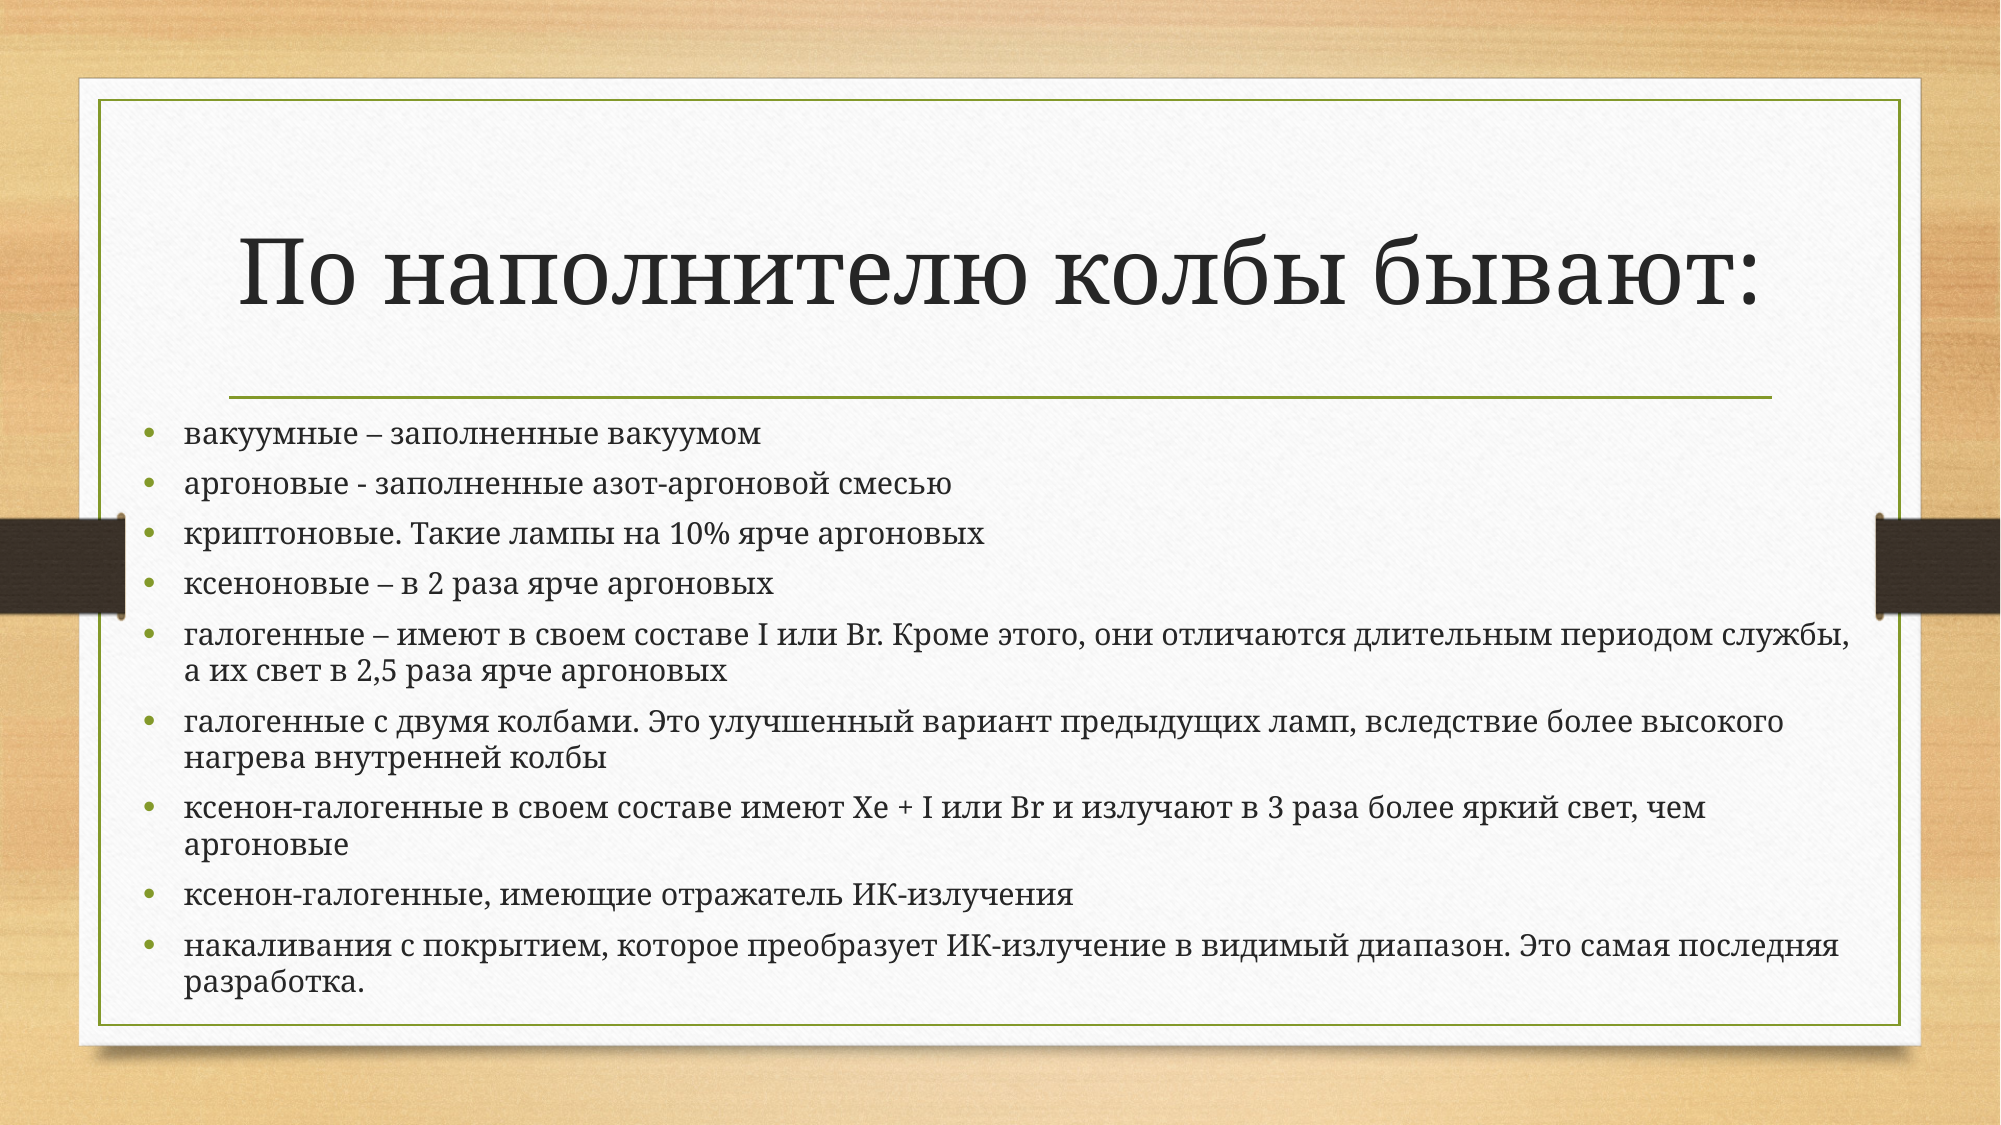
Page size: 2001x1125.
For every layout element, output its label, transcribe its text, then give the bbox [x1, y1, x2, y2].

title По наполнителю колбы бывают: [212, 161, 1788, 375]
picture [0, 0, 2001, 1125]
list вакуумные – заполненные вакуумом аргоновые - заполненные азот-аргоновой смесью криптоновые. Такие лампы на 10% ярче аргоновых ксеноновые – в 2 раза ярче аргоновых галогенные – имеют в своем составе I или Br. Кроме этого, они отличаются длительным периодом службы, а их свет в 2,5 раза ярче аргоновых галогенные с двумя колбами. Это улучшенный вариант предыдущих ламп, вследствие более высокого нагрева внутренней колбы ксенон-галогенные в своем составе имеют Xe + I или Br и излучают в 3 раза более яркий свет, чем аргоновые ксенон-галогенные, имеющие отражатель ИК-излучения накаливания с покрытием, которое преобразует ИК-излучение в видимый диапазон. Это самая последняя разработка. [128, 406, 1870, 1014]
